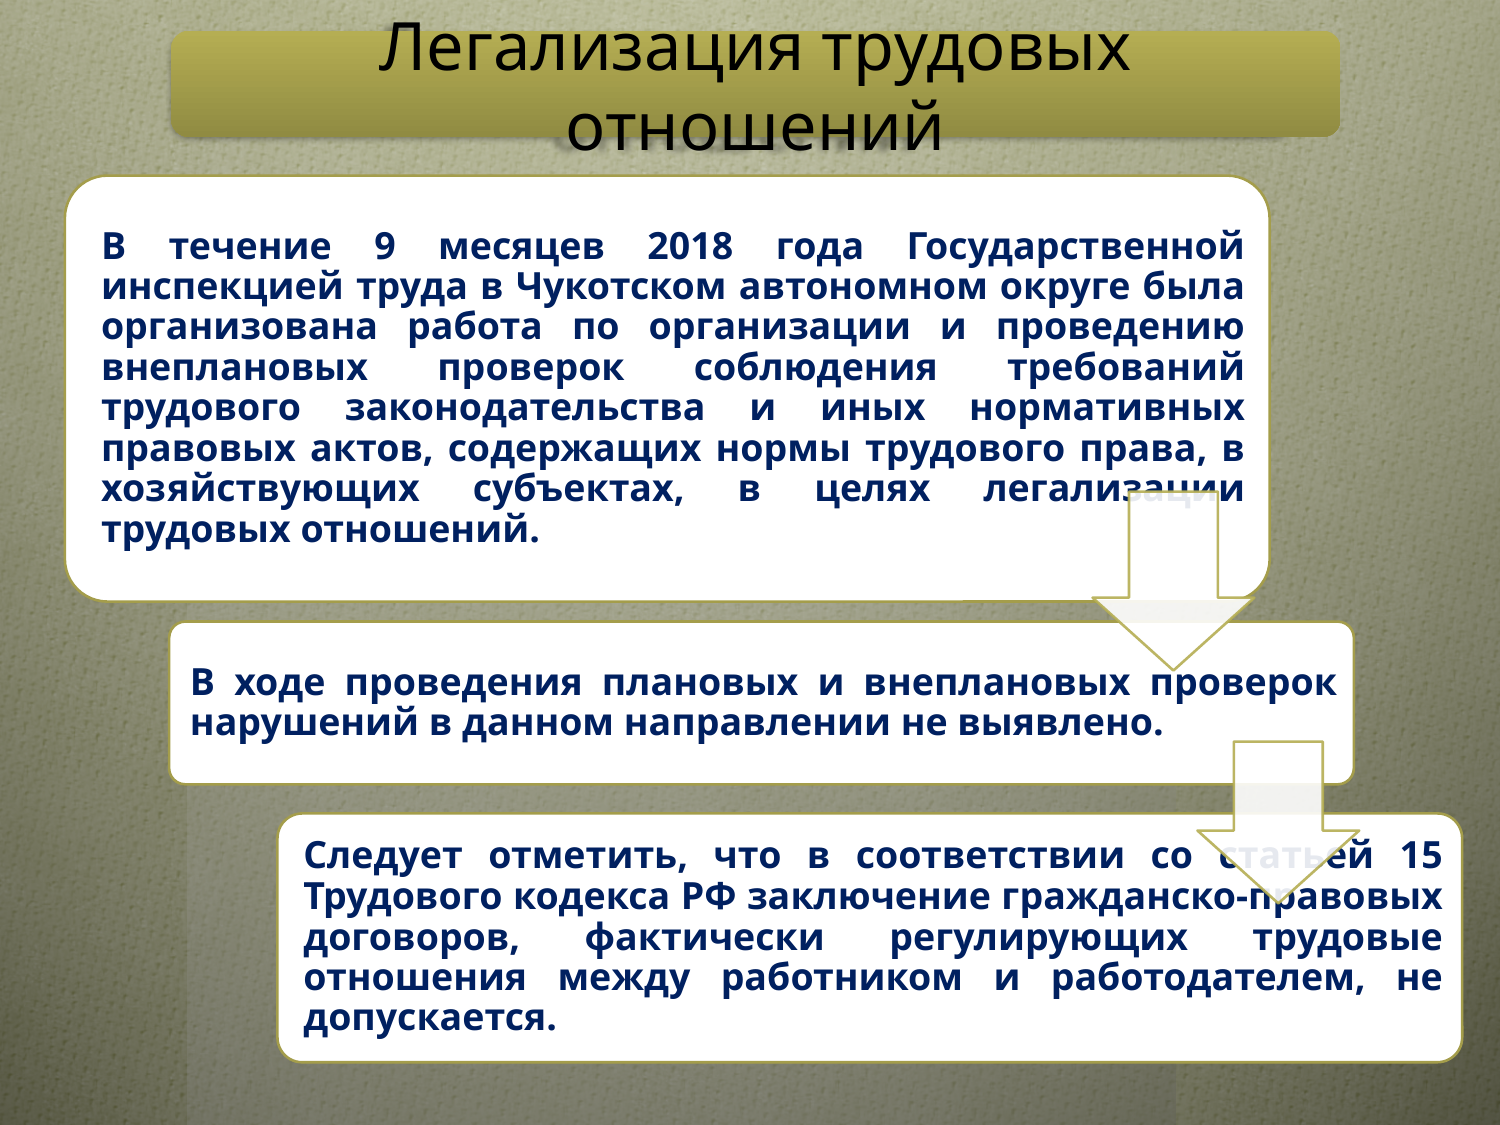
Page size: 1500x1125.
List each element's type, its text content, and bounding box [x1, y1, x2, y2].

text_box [64, 219, 1459, 1050]
text_box Легализация трудовых отношений [171, 30, 1341, 137]
